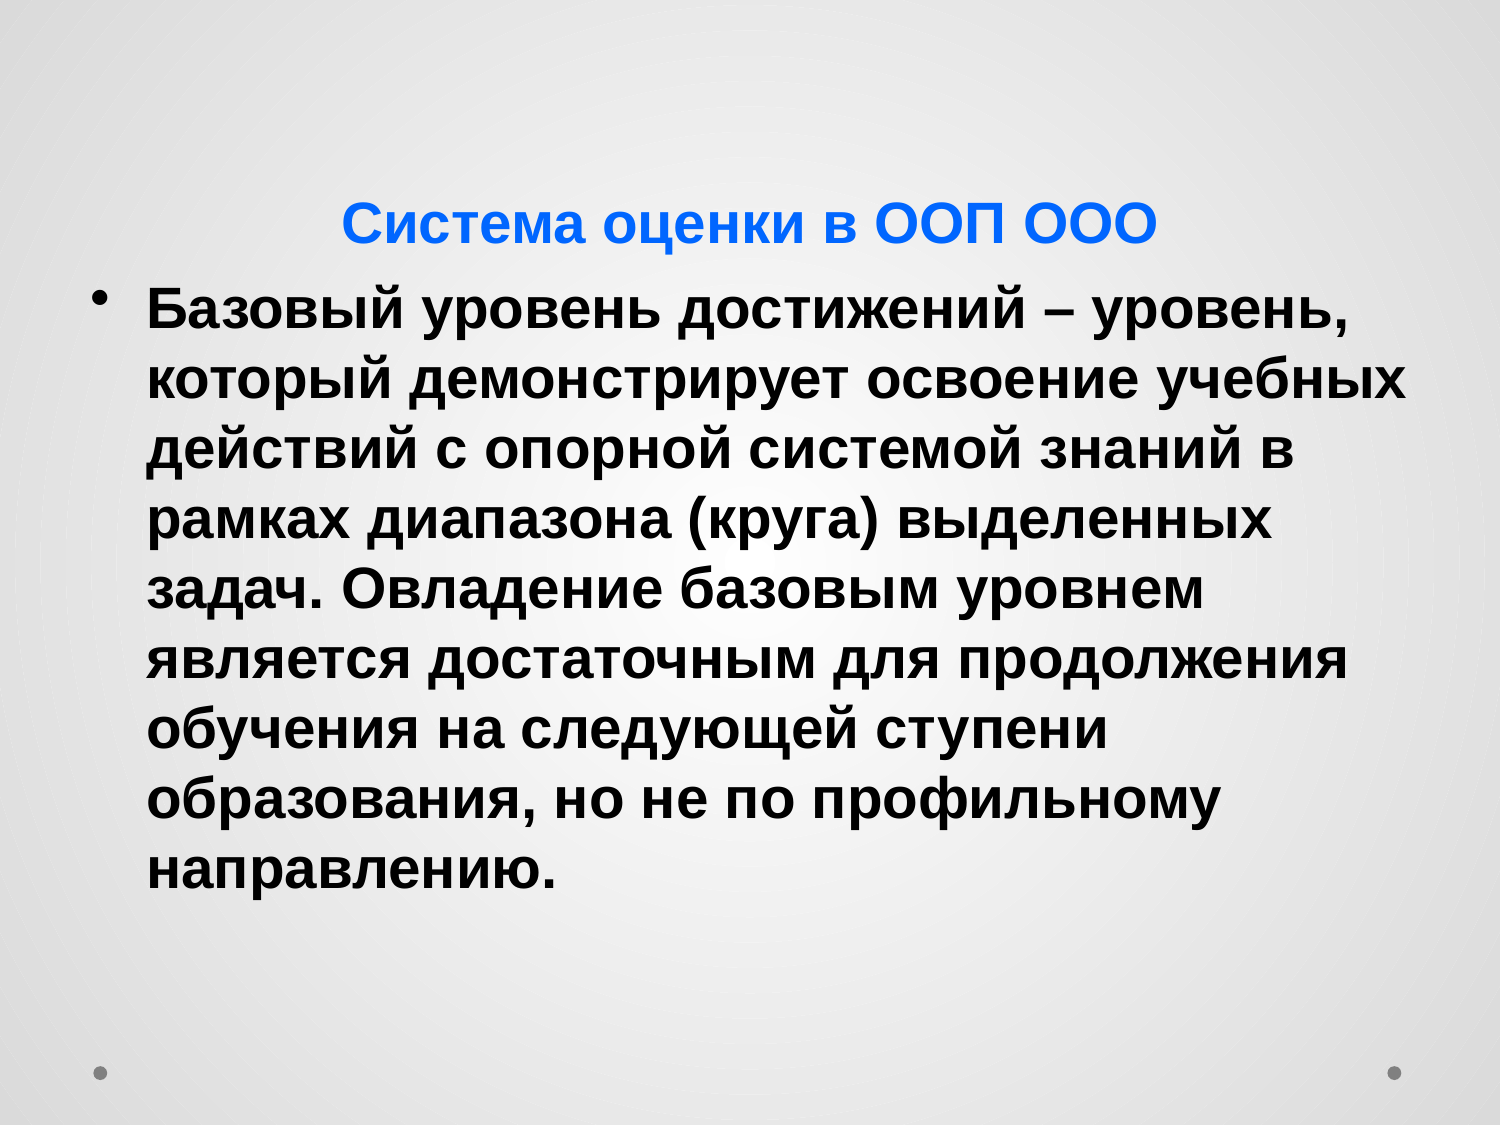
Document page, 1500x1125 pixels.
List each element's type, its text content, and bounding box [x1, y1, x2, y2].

title Система оценки в ООП ООО [75, 0, 1425, 262]
list Базовый уровень достижений – уровень, который демонстрирует освоение учебных действий с опорной системой знаний в рамках диапазона (круга) выделенных задач. Овладение базовым уровнем является достаточным для продолжения обучения на следующей ступени образования, но не по профильному направлению. [75, 262, 1425, 1005]
